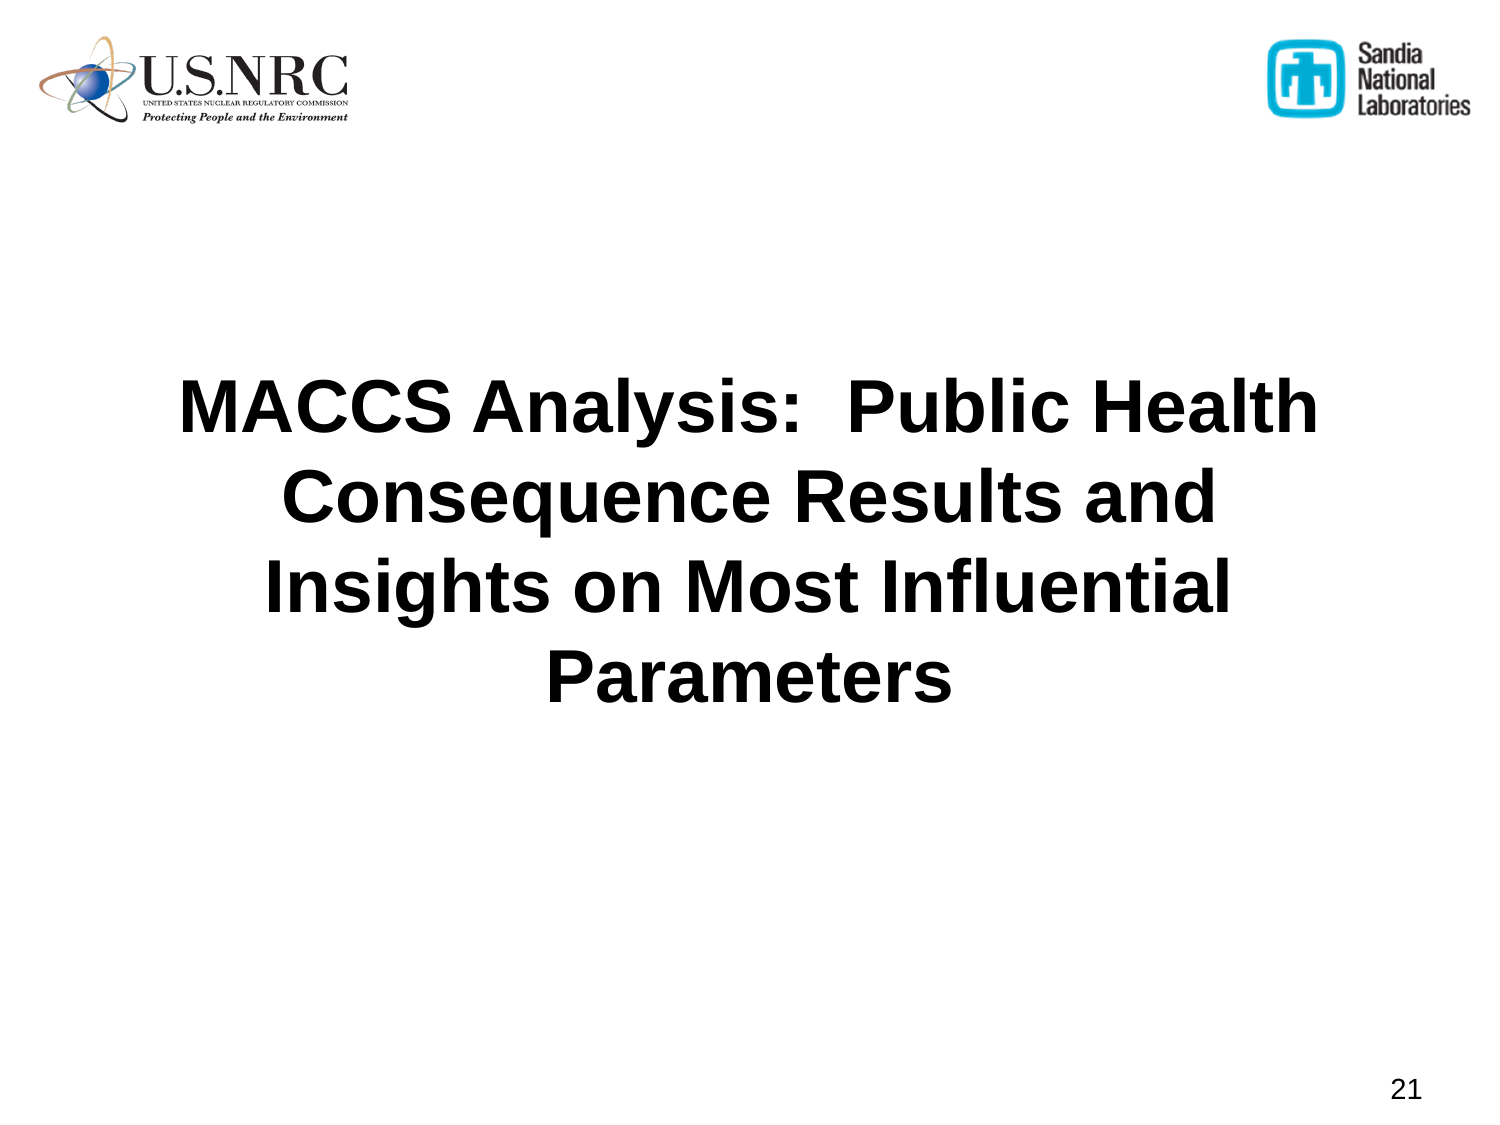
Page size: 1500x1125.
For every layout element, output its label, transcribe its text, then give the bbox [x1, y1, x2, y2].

list MACCS Analysis: Public Health Consequence Results and Insights on Most Influential Parameters [112, 478, 1388, 726]
slide_number 21 [1353, 1062, 1461, 1113]
picture [37, 33, 350, 126]
picture [1262, 33, 1475, 126]
